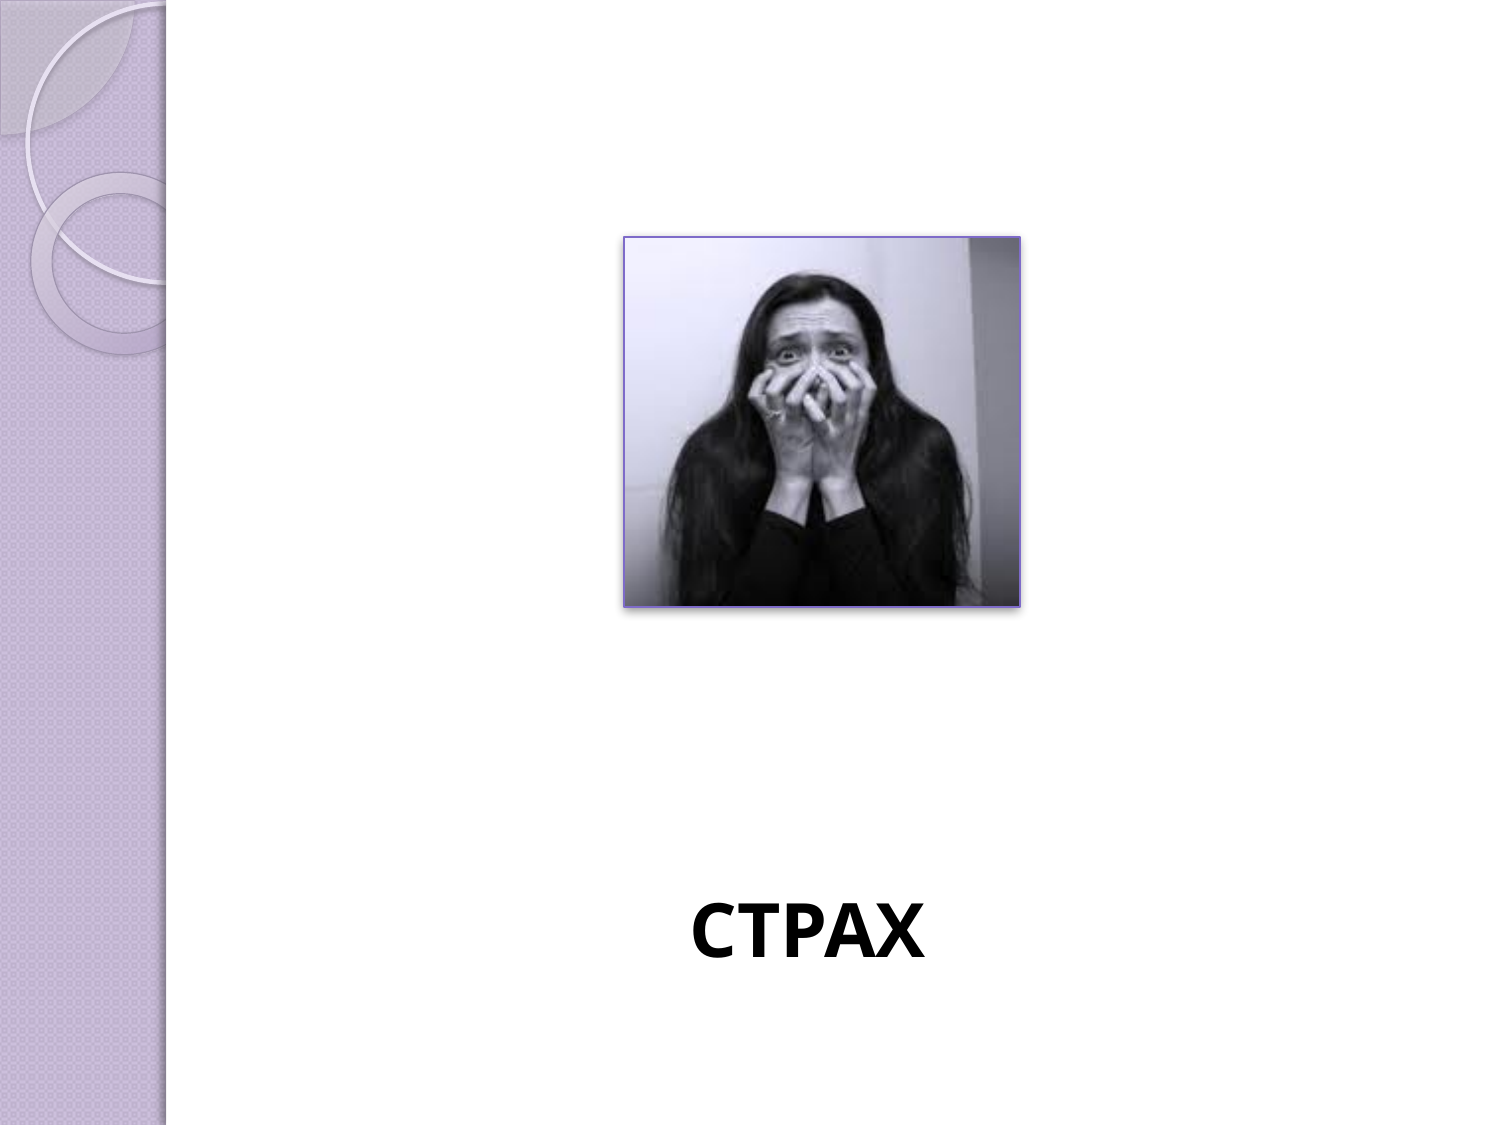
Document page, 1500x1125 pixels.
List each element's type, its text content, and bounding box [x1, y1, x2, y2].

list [624, 237, 1020, 607]
text_box СТРАХ [674, 874, 975, 980]
